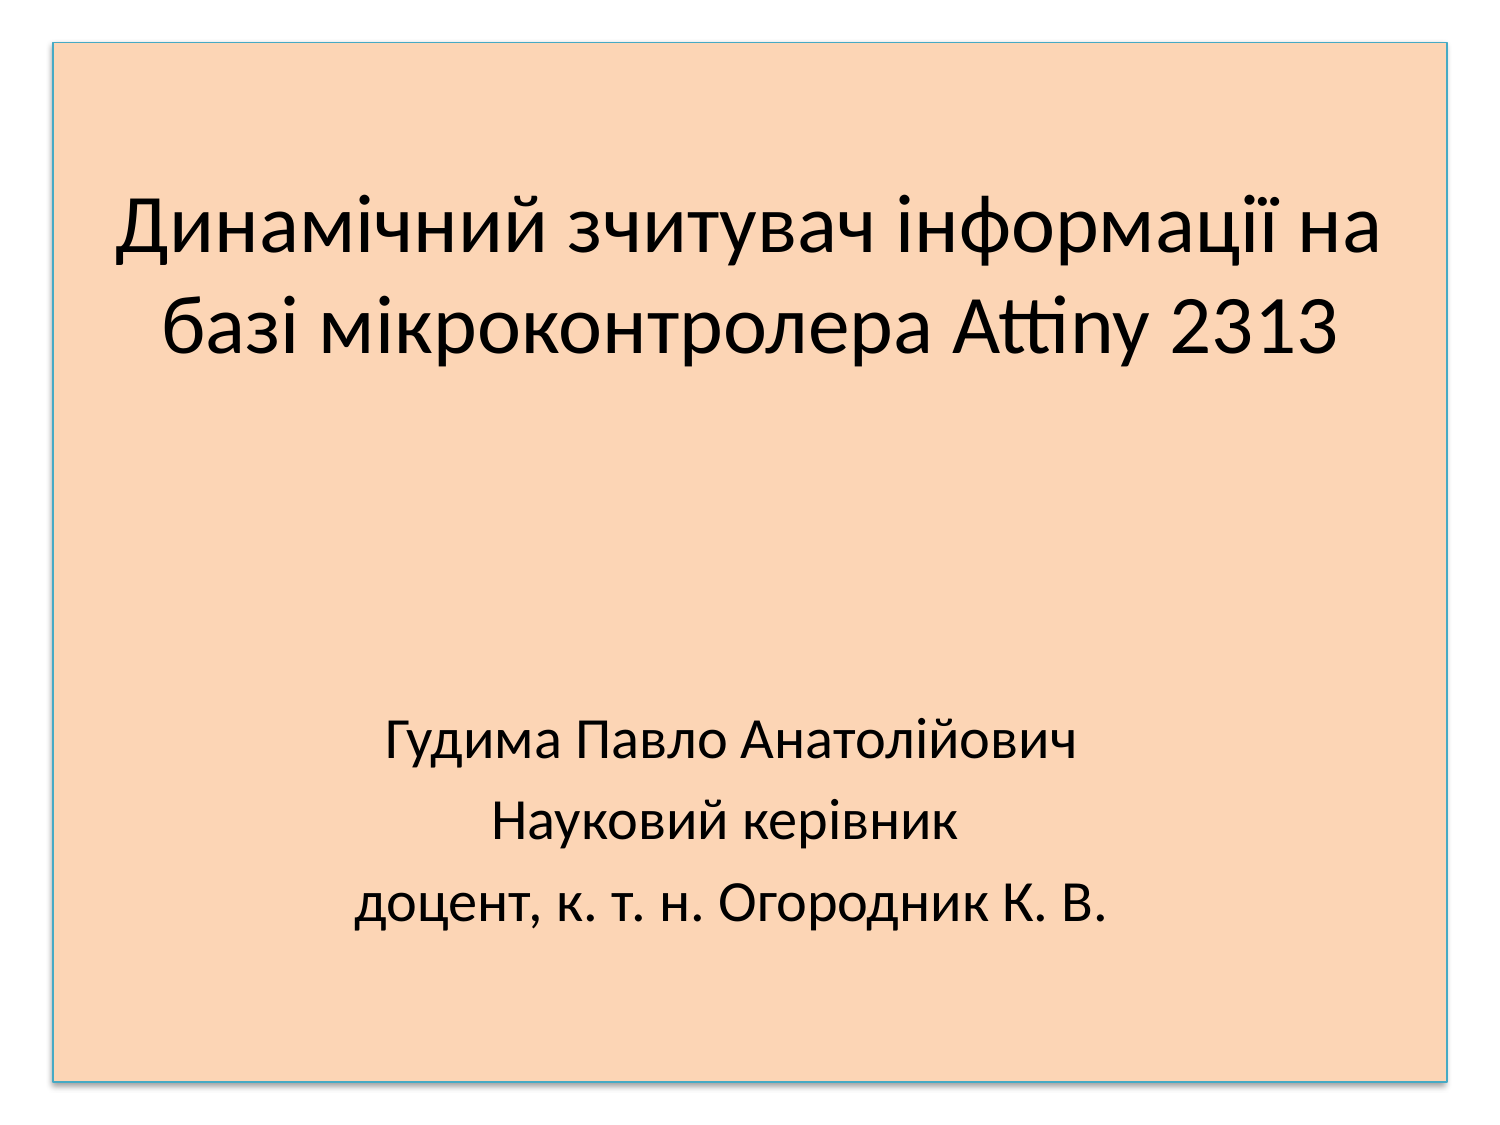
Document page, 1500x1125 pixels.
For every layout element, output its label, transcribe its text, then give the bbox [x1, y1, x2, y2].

title Динамічний зчитувач інформації на базі мікроконтролера Attiny 2313 [100, 149, 1400, 391]
subtitle Гудима Павло Анатолійович Науковий керівник доцент, к. т. н. Огородник К. В. [206, 692, 1257, 980]
text_box [52, 42, 1448, 1083]
